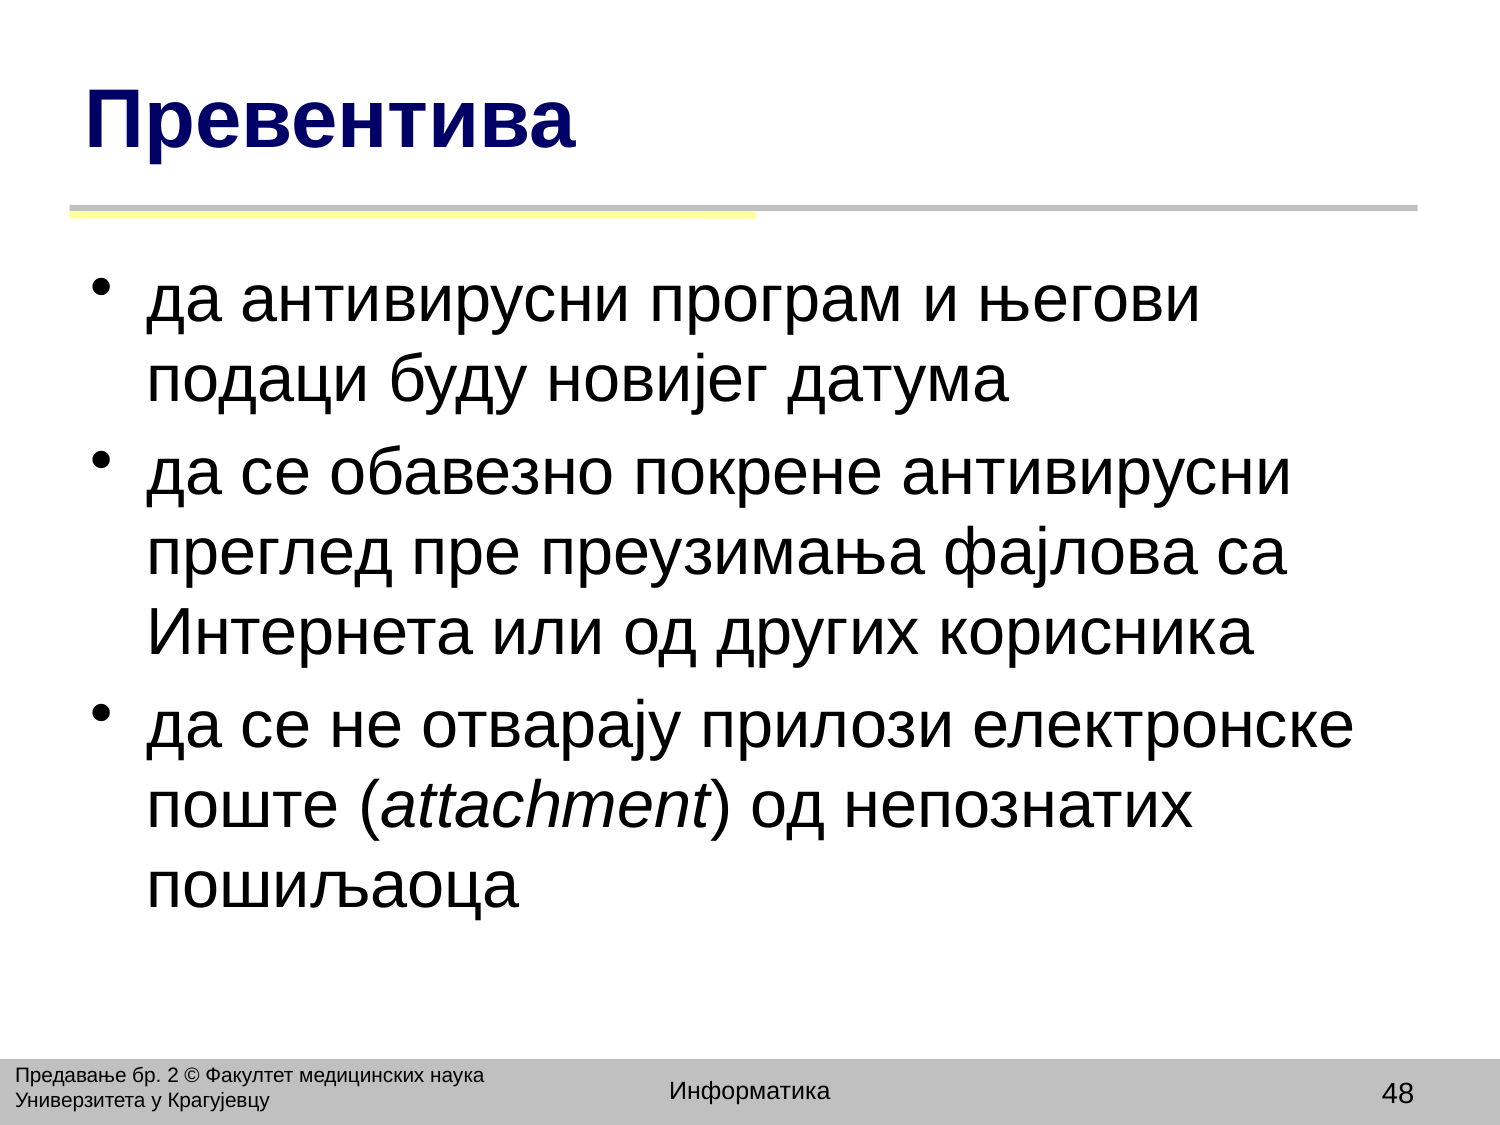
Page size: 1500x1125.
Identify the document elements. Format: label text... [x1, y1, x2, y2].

list да антивирусни програм и његови подаци буду новијег датума да се обавезно покрене антивирусни преглед пре преузимања фајлова са Интернета или од других корисника да се не отварају прилози електронске поште (attachment) од непознатих пошиљаоца [74, 246, 1426, 1023]
slide_number 48 [1079, 1066, 1430, 1125]
footer Информатика [512, 1066, 988, 1125]
title Превентива [69, 19, 1426, 208]
slide_number Предавање бр. 2 © Факултет медицинских наука Универзитета у Крагујевцу [0, 1053, 607, 1108]
